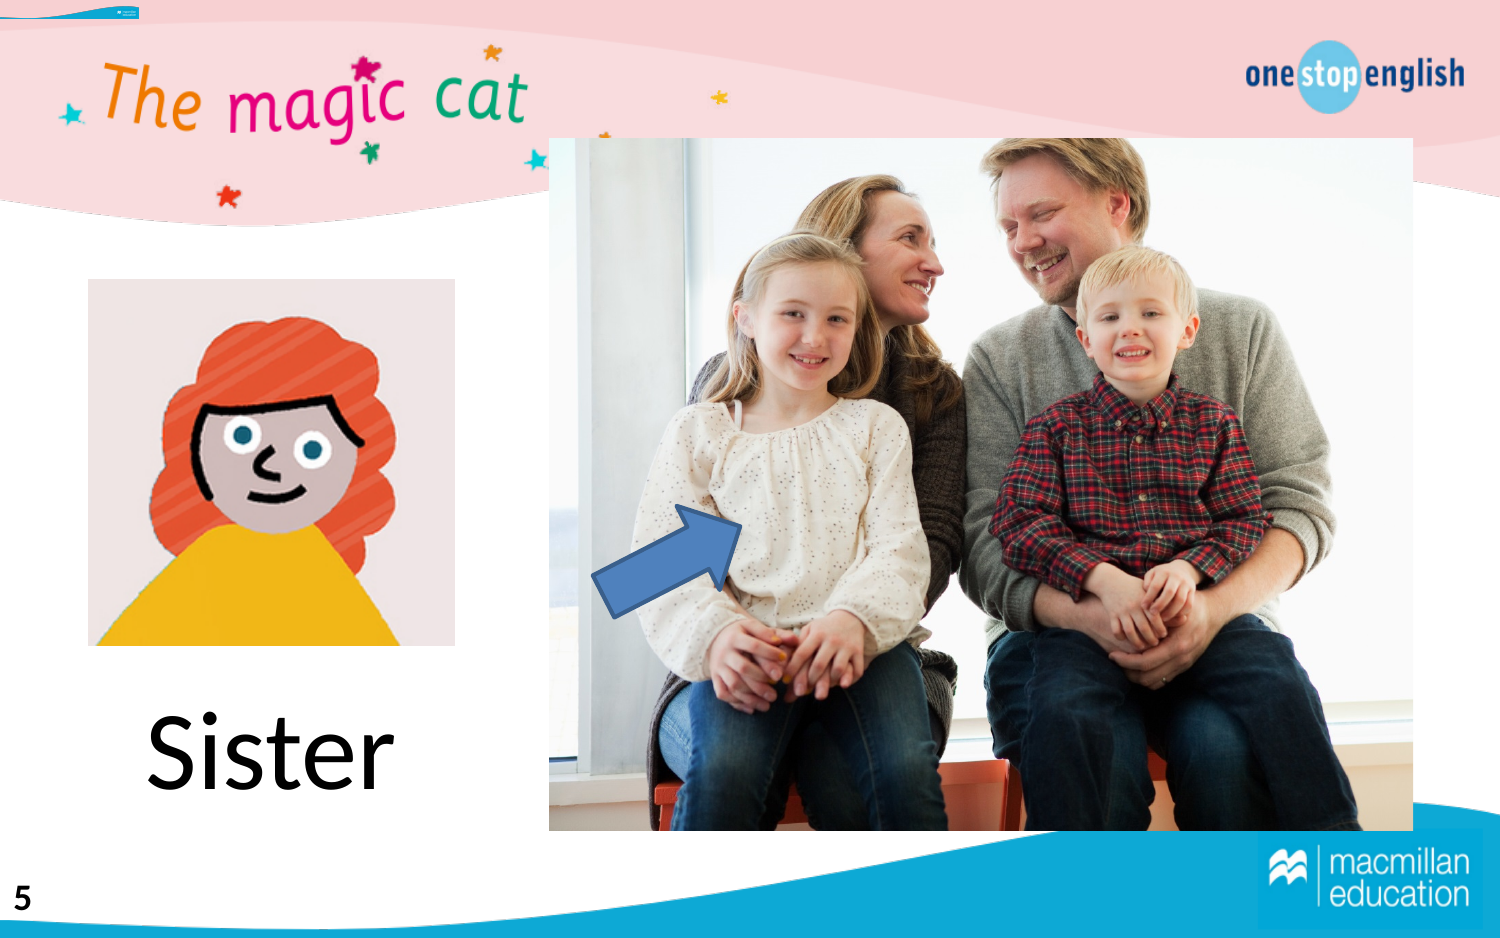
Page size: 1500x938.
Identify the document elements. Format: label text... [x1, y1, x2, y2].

picture [88, 279, 455, 646]
picture [548, 137, 1414, 831]
footer 5 [0, 870, 55, 921]
text_box Sister [46, 669, 496, 820]
